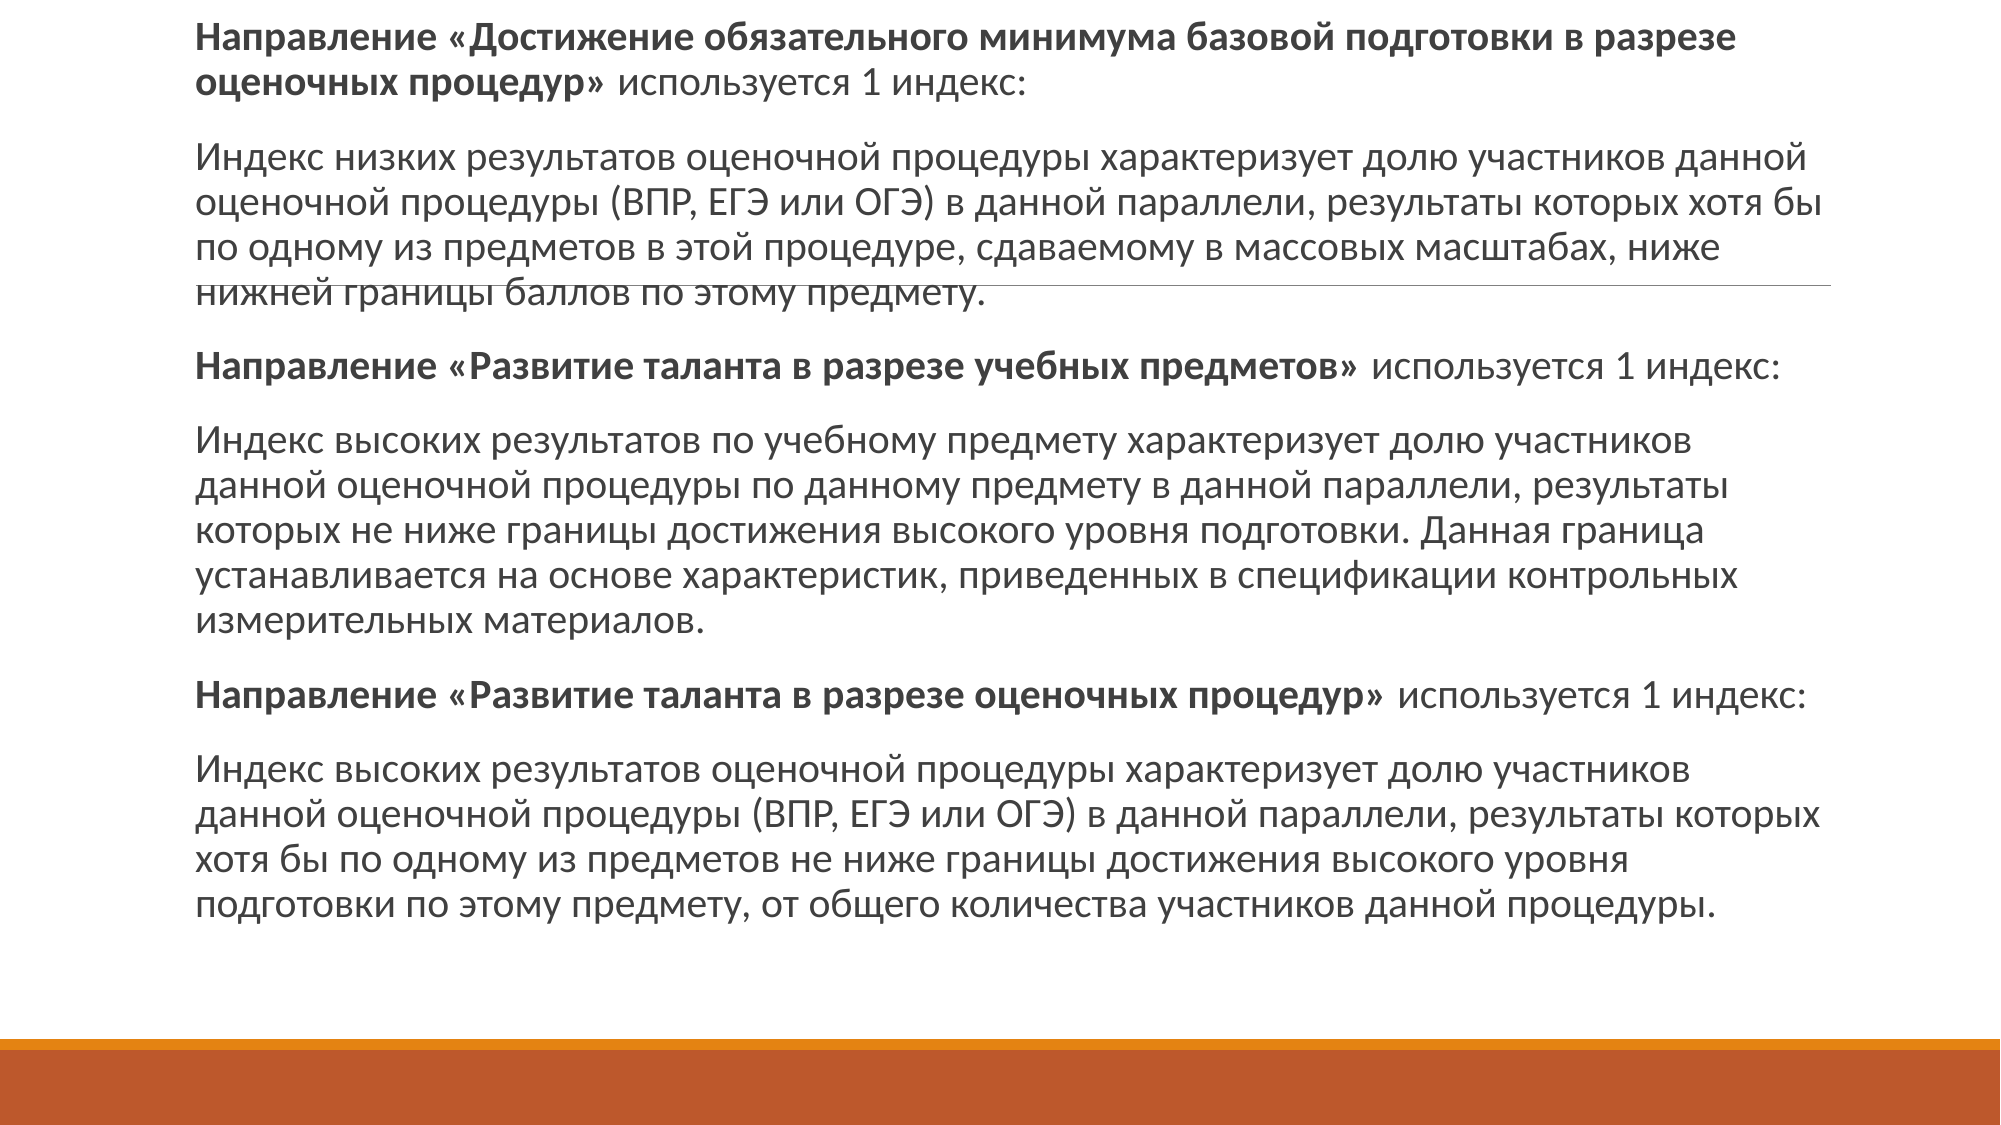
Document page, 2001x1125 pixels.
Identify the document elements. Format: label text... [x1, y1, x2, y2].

list Направление «Достижение обязательного минимума базовой подготовки в разрезе оценочных процедур» используется 1 индекс: Индекс низких результатов оценочной процедуры характеризует долю участников данной оценочной процедуры (ВПР, ЕГЭ или ОГЭ) в данной параллели, результаты которых хотя бы по одному из предметов в этой процедуре, сдаваемому в массовых масштабах, ниже нижней границы баллов по этому предмету. Направление «Развитие таланта в разрезе учебных предметов» используется 1 индекс: Индекс высоких результатов по учебному предмету характеризует долю участников данной оценочной процедуры по данному предмету в данной параллели, результаты которых не ниже границы достижения высокого уровня подготовки. Данная граница устанавливается на основе характеристик, приведенных в спецификации контрольных измерительных материалов. Направление «Развитие таланта в разрезе оценочных процедур» используется 1 индекс: Индекс высоких результатов оценочной процедуры характеризует долю участников данной оценочной процедуры (ВПР, ЕГЭ или ОГЭ) в данной параллели, результаты которых хотя бы по одному из предметов не ниже границы достижения высокого уровня подготовки по этому предмету, от общего количества участников данной процедуры. [180, 7, 1830, 938]
